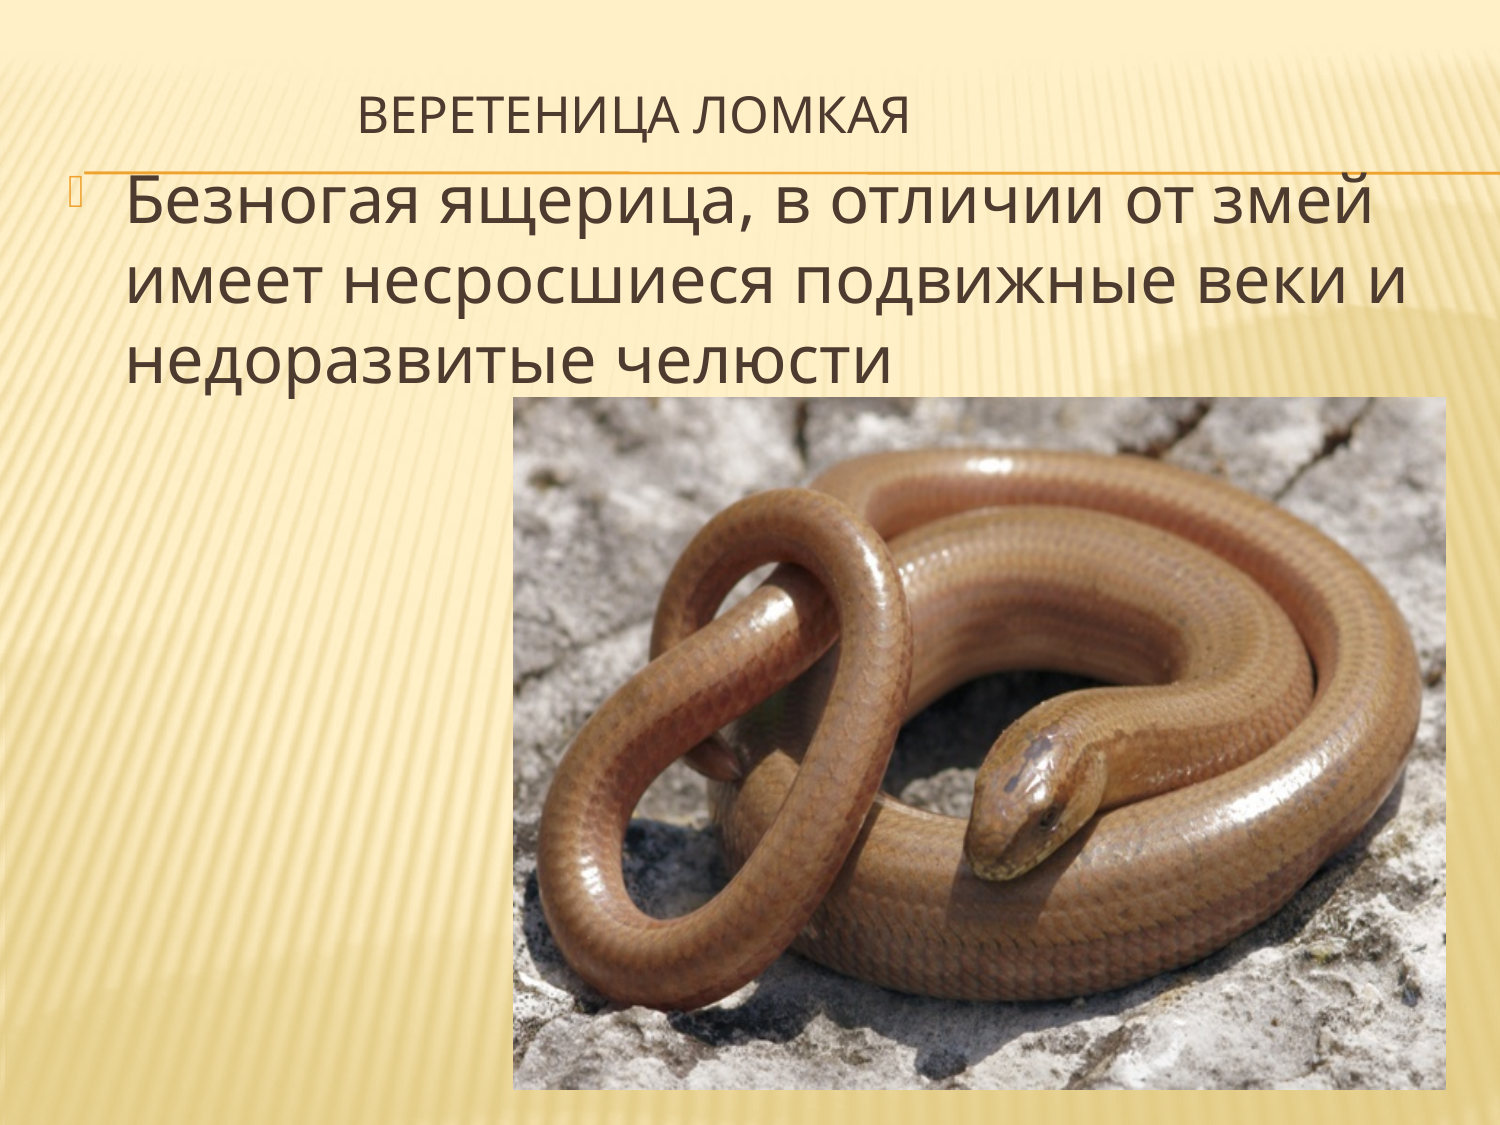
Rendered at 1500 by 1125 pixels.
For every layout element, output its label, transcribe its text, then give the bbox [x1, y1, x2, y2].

list Безногая ящерица, в отличии от змей имеет несросшиеся подвижные веки и недоразвитые челюсти [53, 149, 1479, 963]
title веретеница ломкая [50, 75, 1475, 213]
picture [513, 396, 1446, 1091]
